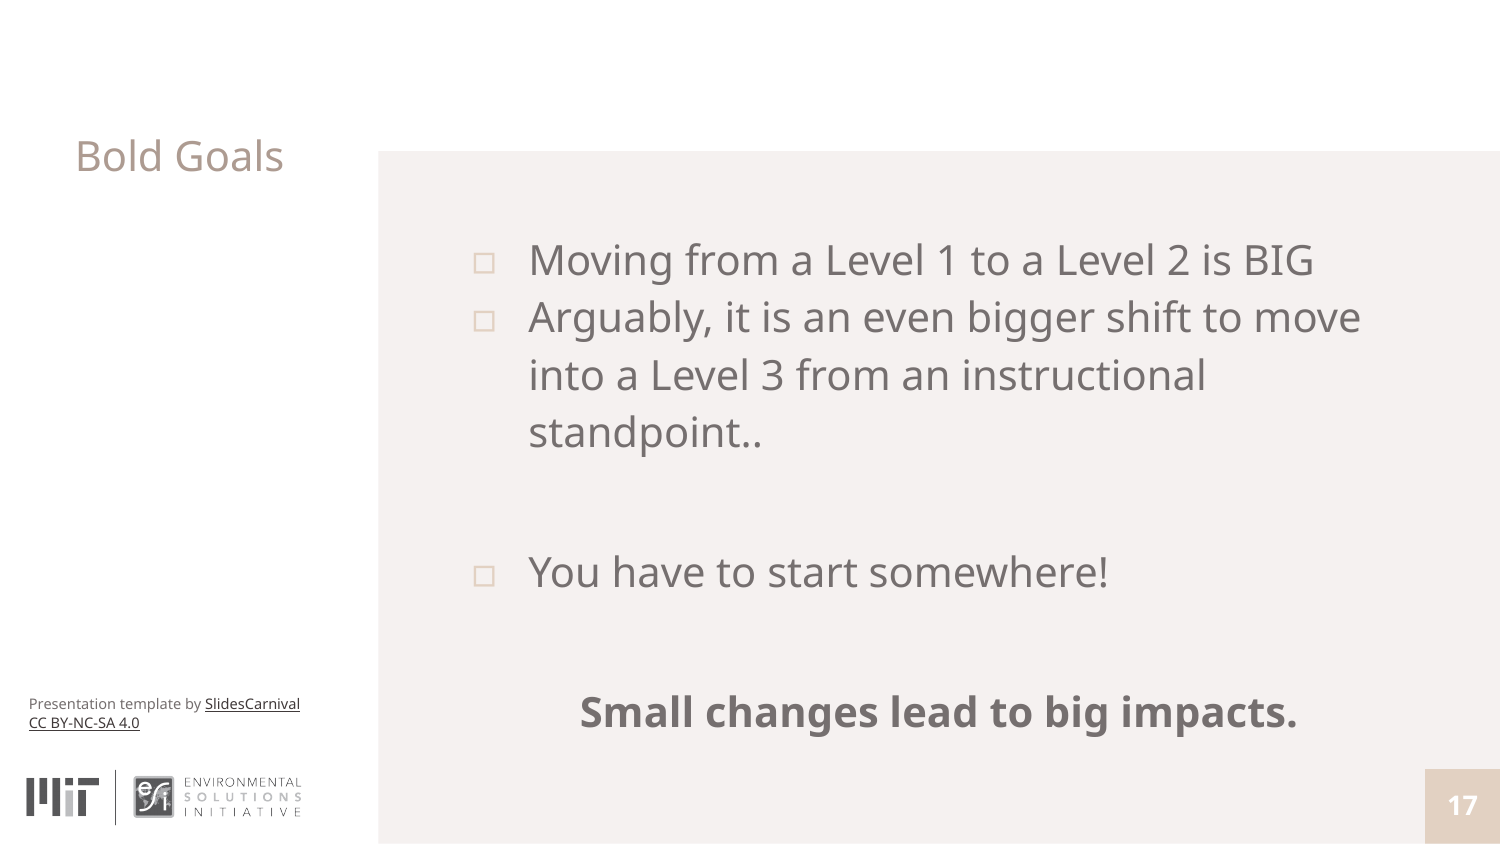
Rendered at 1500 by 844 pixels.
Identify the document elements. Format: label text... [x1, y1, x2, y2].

slide_number 17 [1425, 769, 1500, 844]
picture [13, 757, 314, 835]
title Bold Goals [74, 135, 342, 769]
list Moving from a Level 1 to a Level 2 is BIG Arguably, it is an even bigger shift to move into a Level 3 from an instructional standpoint.. You have to start somewhere! Small changes lead to big impacts. [453, 225, 1426, 769]
